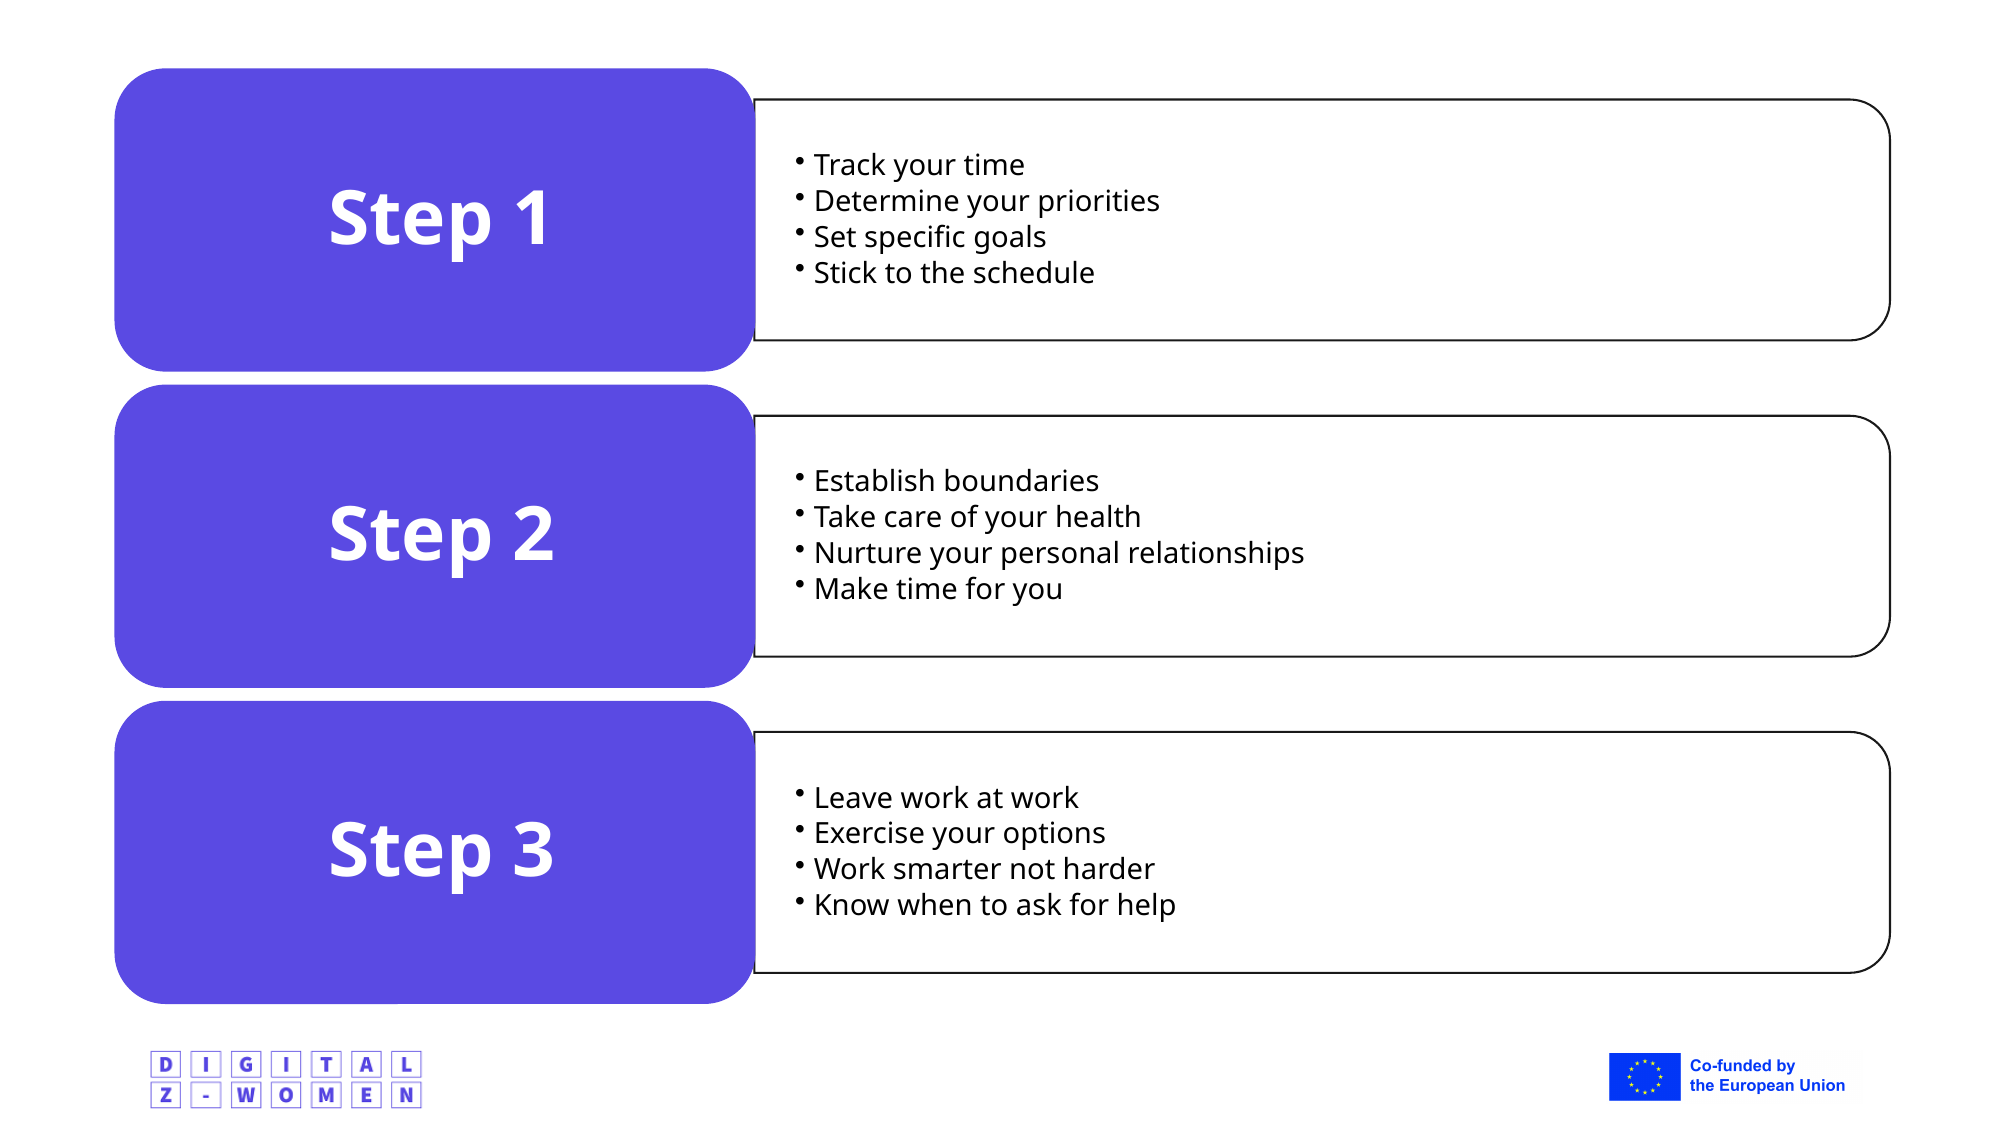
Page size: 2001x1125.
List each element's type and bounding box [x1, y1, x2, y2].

picture [1606, 1050, 1863, 1104]
picture [137, 1029, 436, 1125]
text_box [115, 68, 1890, 1004]
